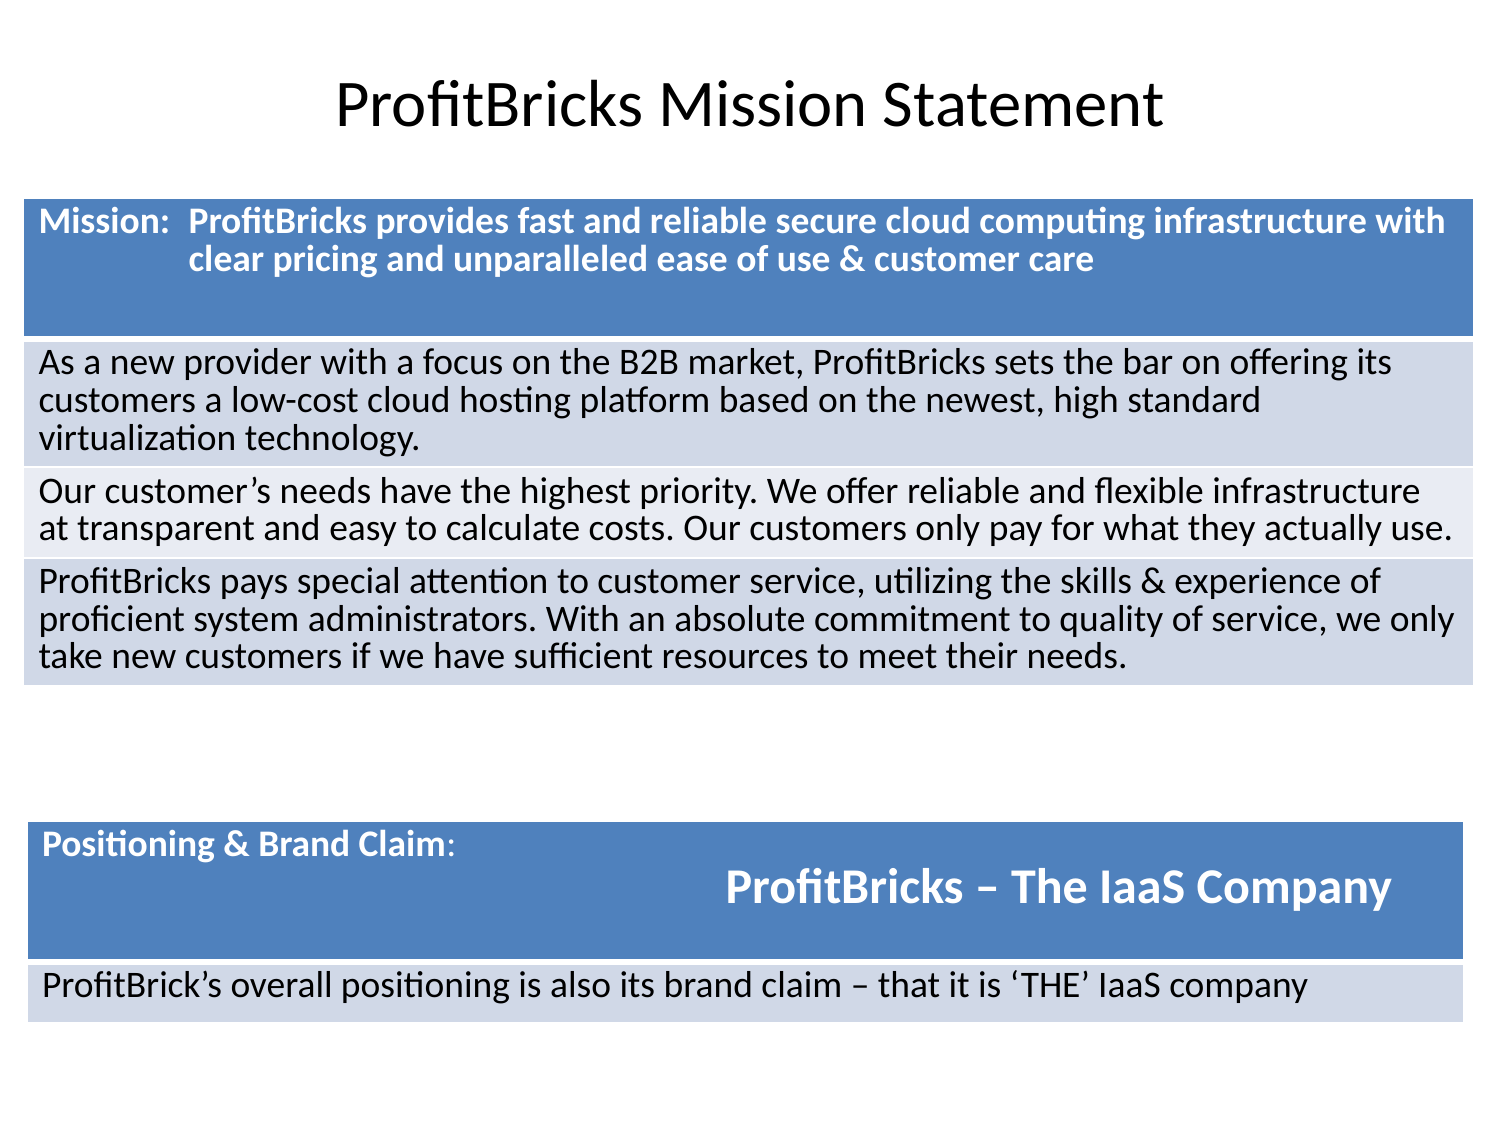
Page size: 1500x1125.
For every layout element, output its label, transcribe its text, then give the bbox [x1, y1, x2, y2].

table_cell As a new provider with a focus on the B2B market, ProfitBricks sets the bar on offering its customers a low-cost cloud hosting platform based on the newest, high standard virtualization technology. [24, 342, 1473, 466]
table_cell ProfitBrick’s overall positioning is also its brand claim – that it is ‘THE’ IaaS company [28, 965, 1463, 1022]
table_header Positioning & Brand Claim: ProfitBricks – The IaaS Company [28, 822, 1463, 959]
table_cell Our customer’s needs have the highest priority. We offer reliable and flexible infrastructure at transparent and easy to calculate costs. Our customers only pay for what they actually use. [24, 468, 1473, 557]
table_header Mission: ProfitBricks provides fast and reliable secure cloud computing infrastructure with clear pricing and unparalleled ease of use & customer care [24, 199, 1473, 336]
title ProfitBricks Mission Statement [75, 45, 1425, 154]
table_cell ProfitBricks pays special attention to customer service, utilizing the skills & experience of proficient system administrators. With an absolute commitment to quality of service, we only take new customers if we have sufficient resources to meet their needs. [24, 559, 1473, 685]
